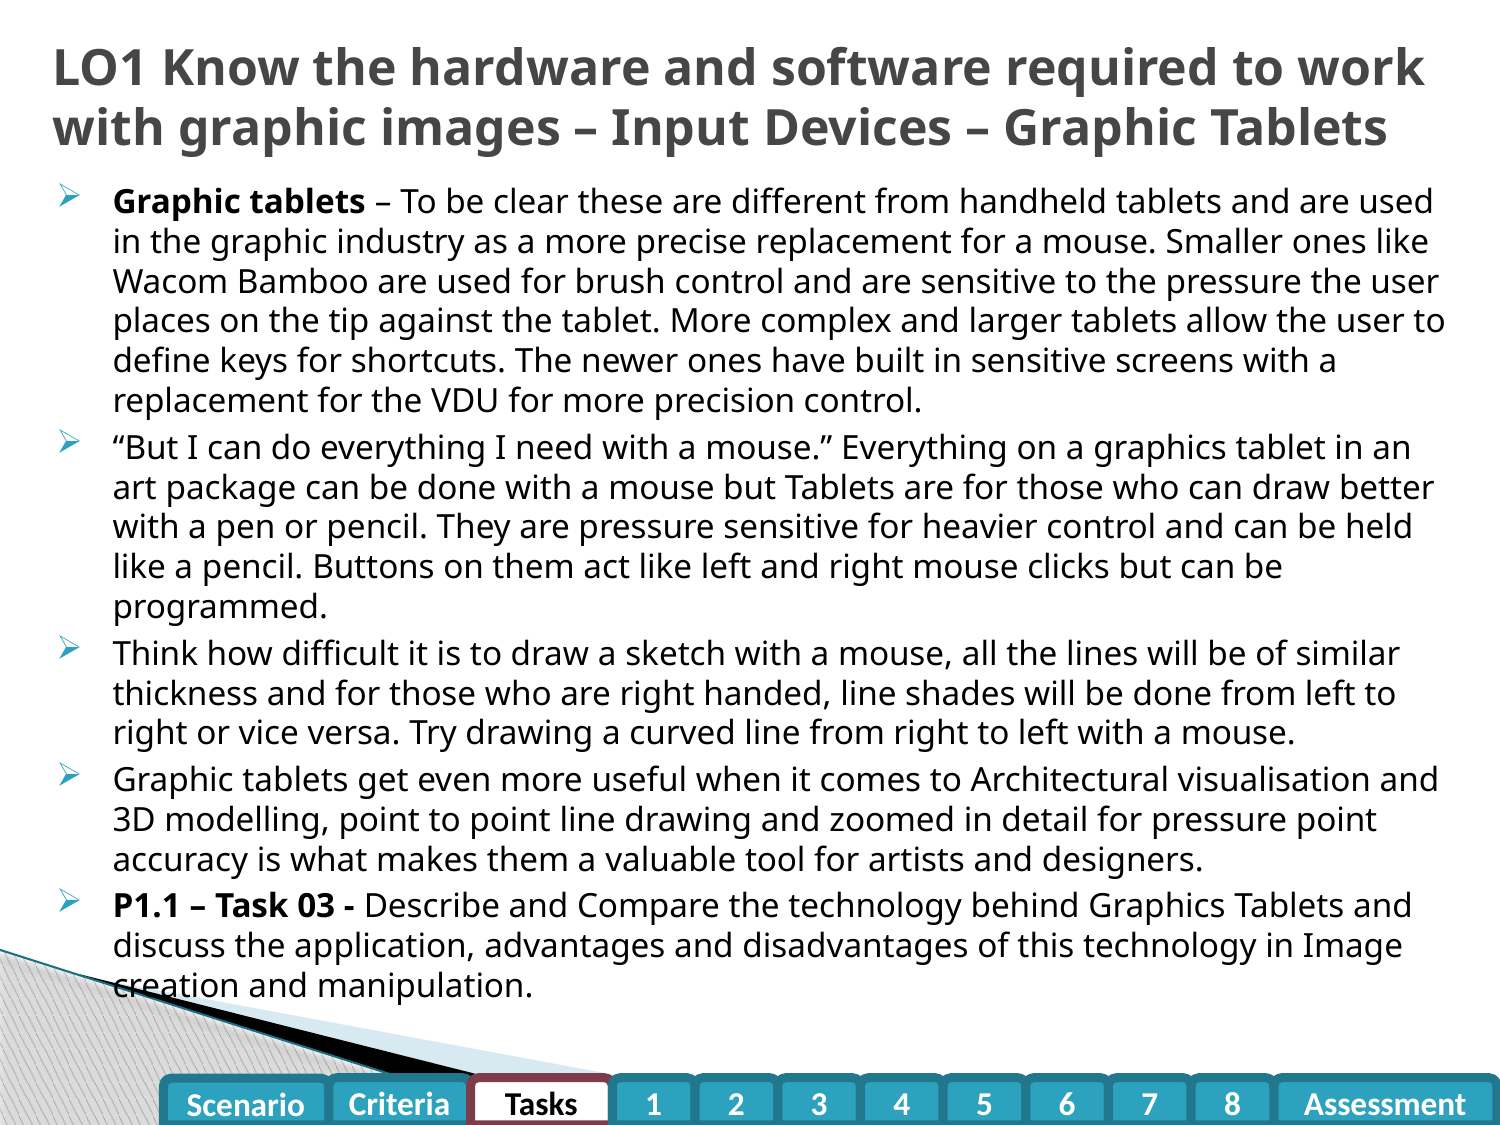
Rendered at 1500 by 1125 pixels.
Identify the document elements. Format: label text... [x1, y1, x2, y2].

text_box 8 [1186, 1073, 1279, 1125]
text_box 5 [938, 1073, 1026, 1125]
text_box Tasks [466, 1073, 612, 1125]
text_box 7 [1103, 1073, 1191, 1125]
text_box Assessment [1274, 1073, 1500, 1125]
text_box Scenario [158, 1073, 328, 1125]
text_box 1 [607, 1073, 695, 1125]
text_box 4 [855, 1073, 943, 1125]
text_box Criteria [324, 1073, 470, 1125]
text_box 3 [773, 1073, 860, 1125]
text_box 2 [690, 1073, 778, 1125]
text_box 6 [1021, 1073, 1108, 1125]
title LO1 Know the hardware and software required to work with graphic images – Input Devices – Graphic Tablets [37, 19, 1471, 173]
list Graphic tablets – To be clear these are different from handheld tablets and are used in the graphic industry as a more precise replacement for a mouse. Smaller ones like Wacom Bamboo are used for brush control and are sensitive to the pressure the user places on the tip against the tablet. More complex and larger tablets allow the user to define keys for shortcuts. The newer ones have built in sensitive screens with a replacement for the VDU for more precision control. “But I can do everything I need with a mouse.” Everything on a graphics tablet in an art package can be done with a mouse but Tablets are for those who can draw better with a pen or pencil. They are pressure sensitive for heavier control and can be held like a pencil. Buttons on them act like left and right mouse clicks but can be programmed. Think how difficult it is to draw a sketch with a mouse, all the lines will be of similar thickness and for those who are right handed, line shades will be done from left to right or vice versa. Try drawing a curved line from right to left with a mouse. Graphic tablets get even more useful when it comes to Architectural visualisation and 3D modelling, point to point line drawing and zoomed in detail for pressure point accuracy is what makes them a valuable tool for artists and designers. P1.1 – Task 03 - Describe and Compare the technology behind Graphics Tablets and discuss the application, advantages and disadvantages of this technology in Image creation and manipulation. [41, 173, 1471, 1071]
